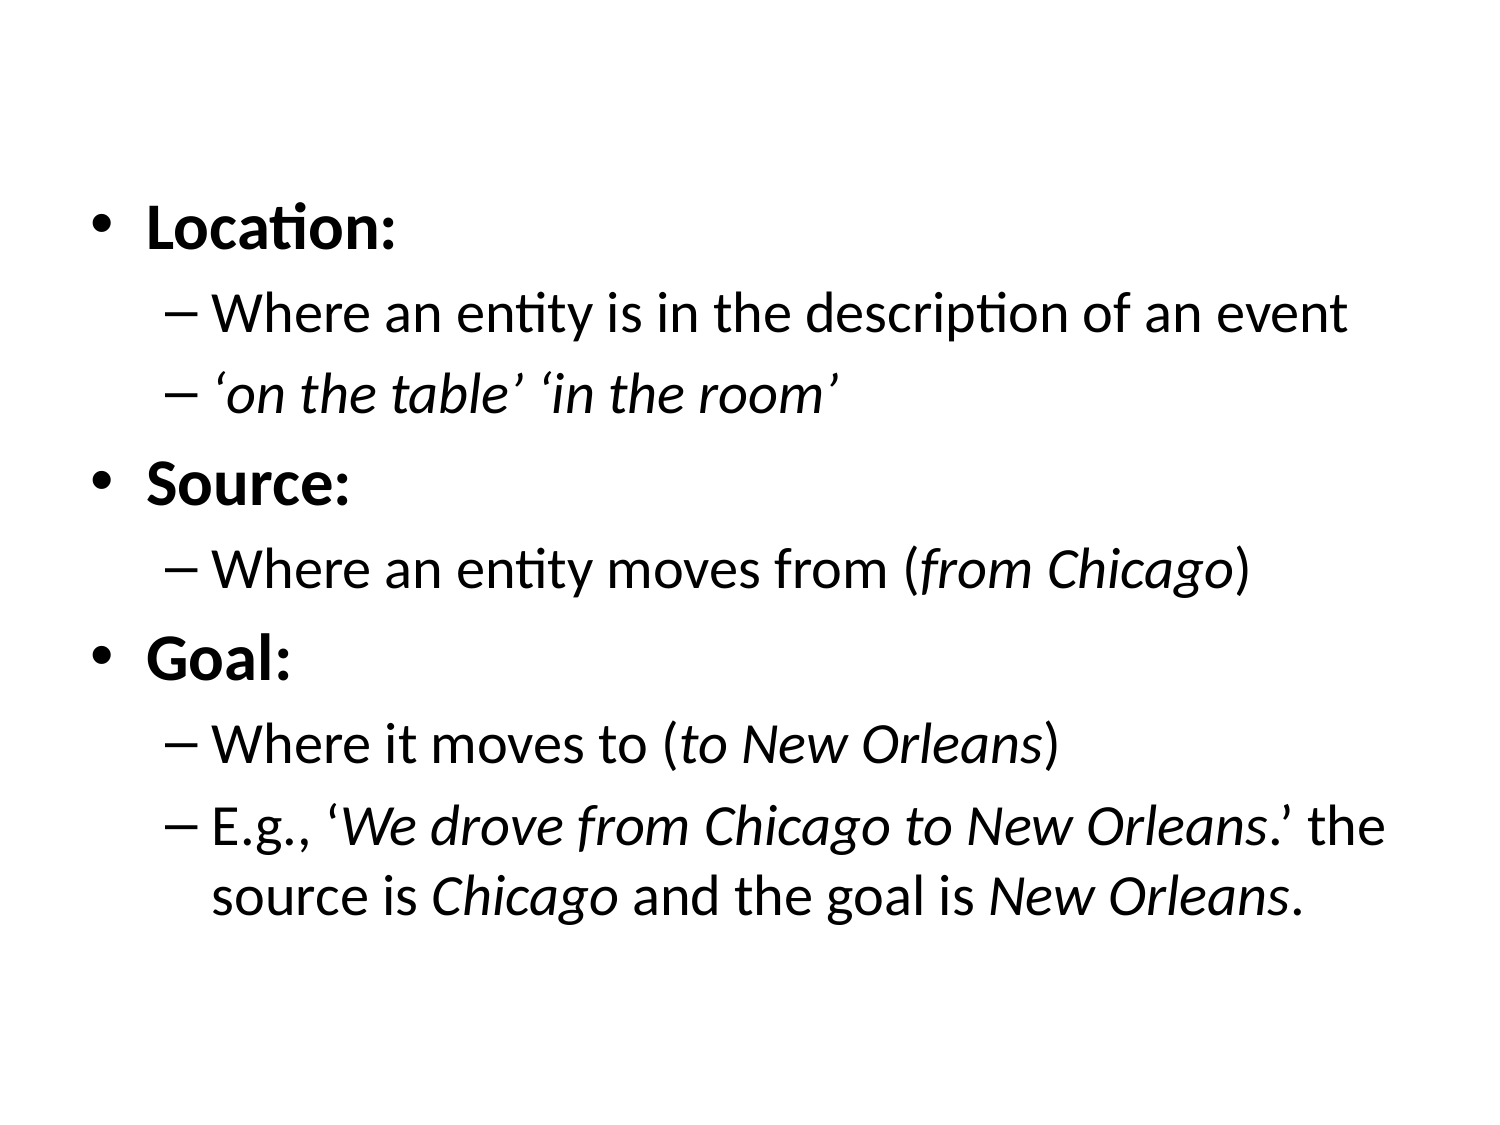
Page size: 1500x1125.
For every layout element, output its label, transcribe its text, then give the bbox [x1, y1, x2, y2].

list Location: Where an entity is in the description of an event ‘on the table’ ‘in the room’ Source: Where an entity moves from (from Chicago) Goal: Where it moves to (to New Orleans) E.g., ‘We drove from Chicago to New Orleans.’ the source is Chicago and the goal is New Orleans. [75, 174, 1425, 1005]
